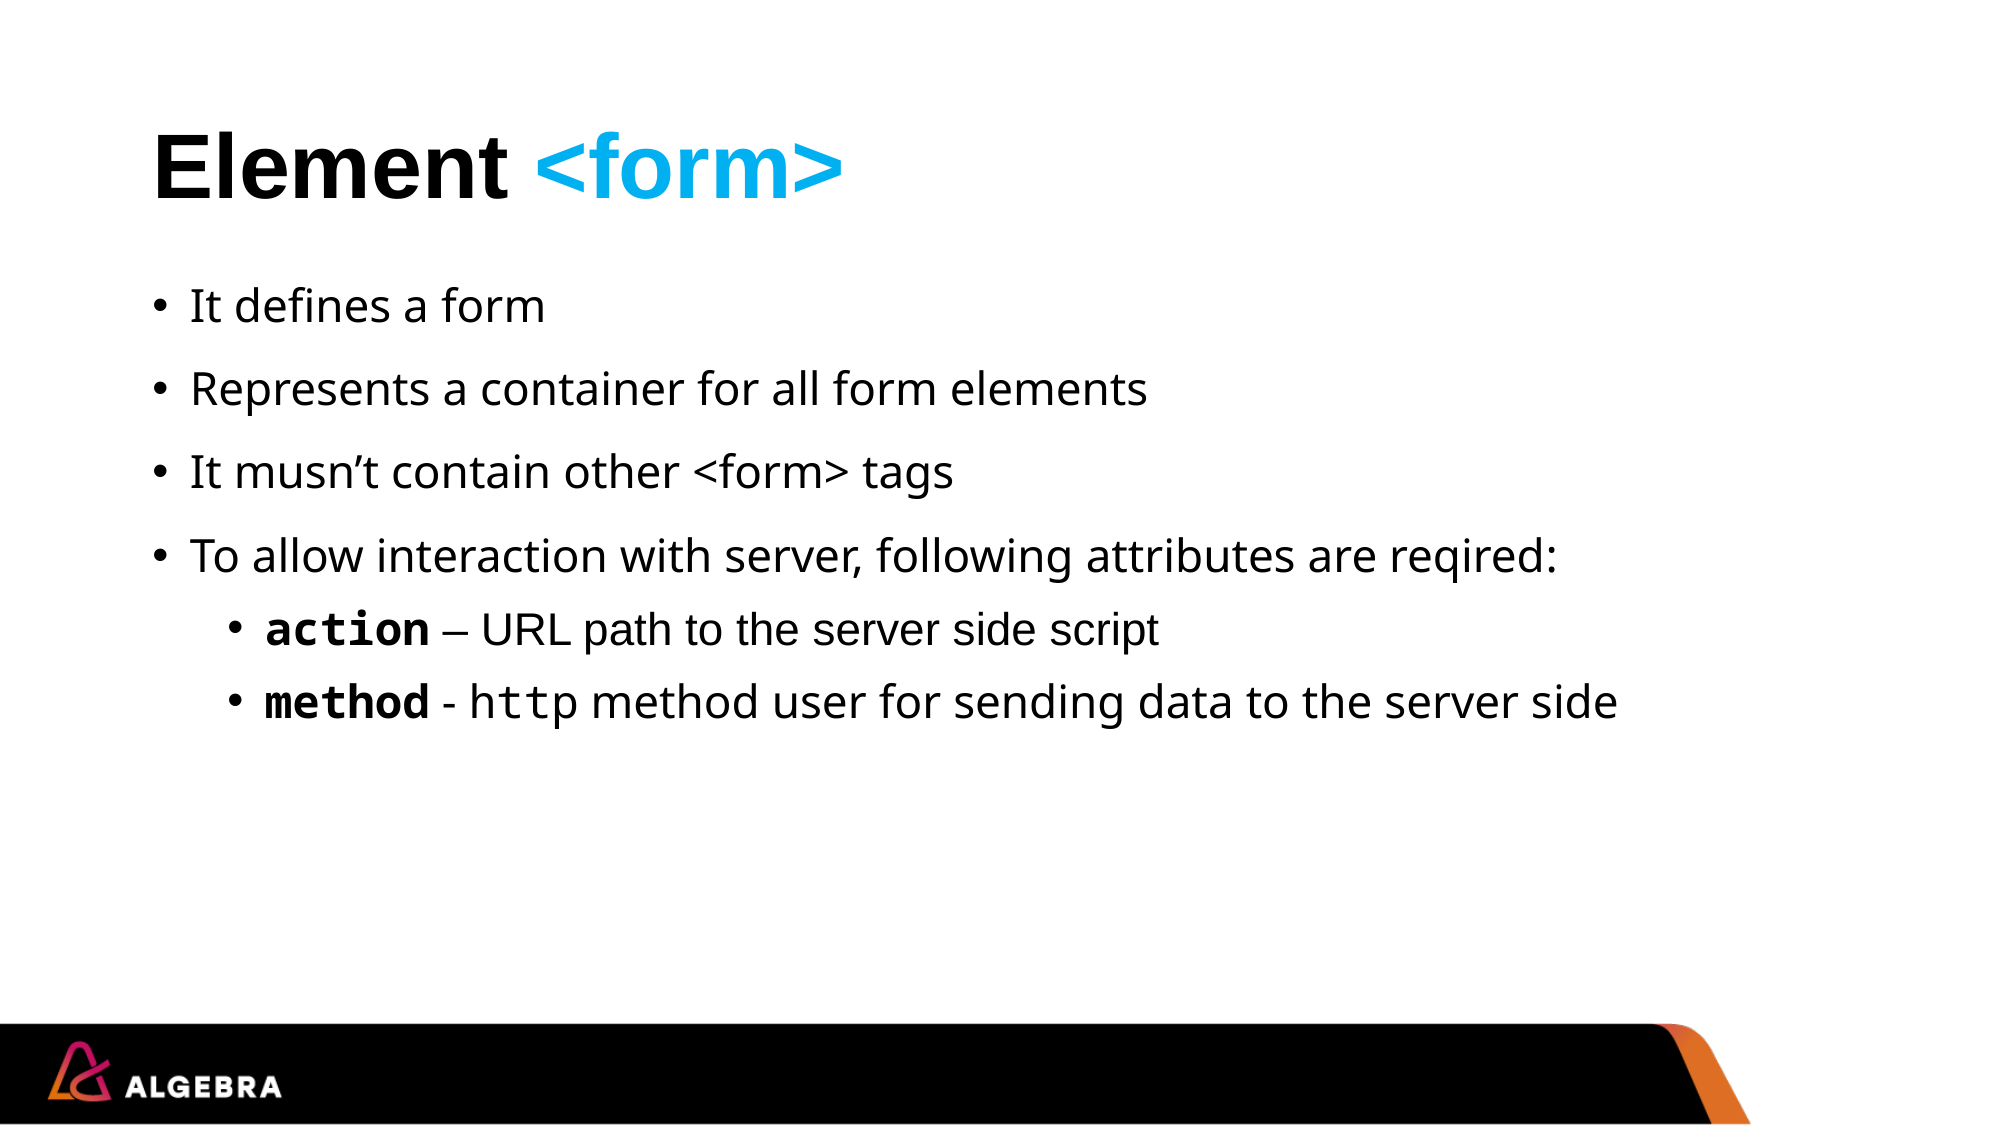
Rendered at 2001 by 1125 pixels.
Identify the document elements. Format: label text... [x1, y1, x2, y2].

title Element <form> [137, 59, 1863, 261]
list It defines a form Represents a container for all form elements It musn’t contain other <form> tags To allow interaction with server, following attributes are reqired: action – URL path to the server side script method - http method user for sending data to the server side [137, 261, 1863, 1094]
picture [0, 1023, 1958, 1125]
